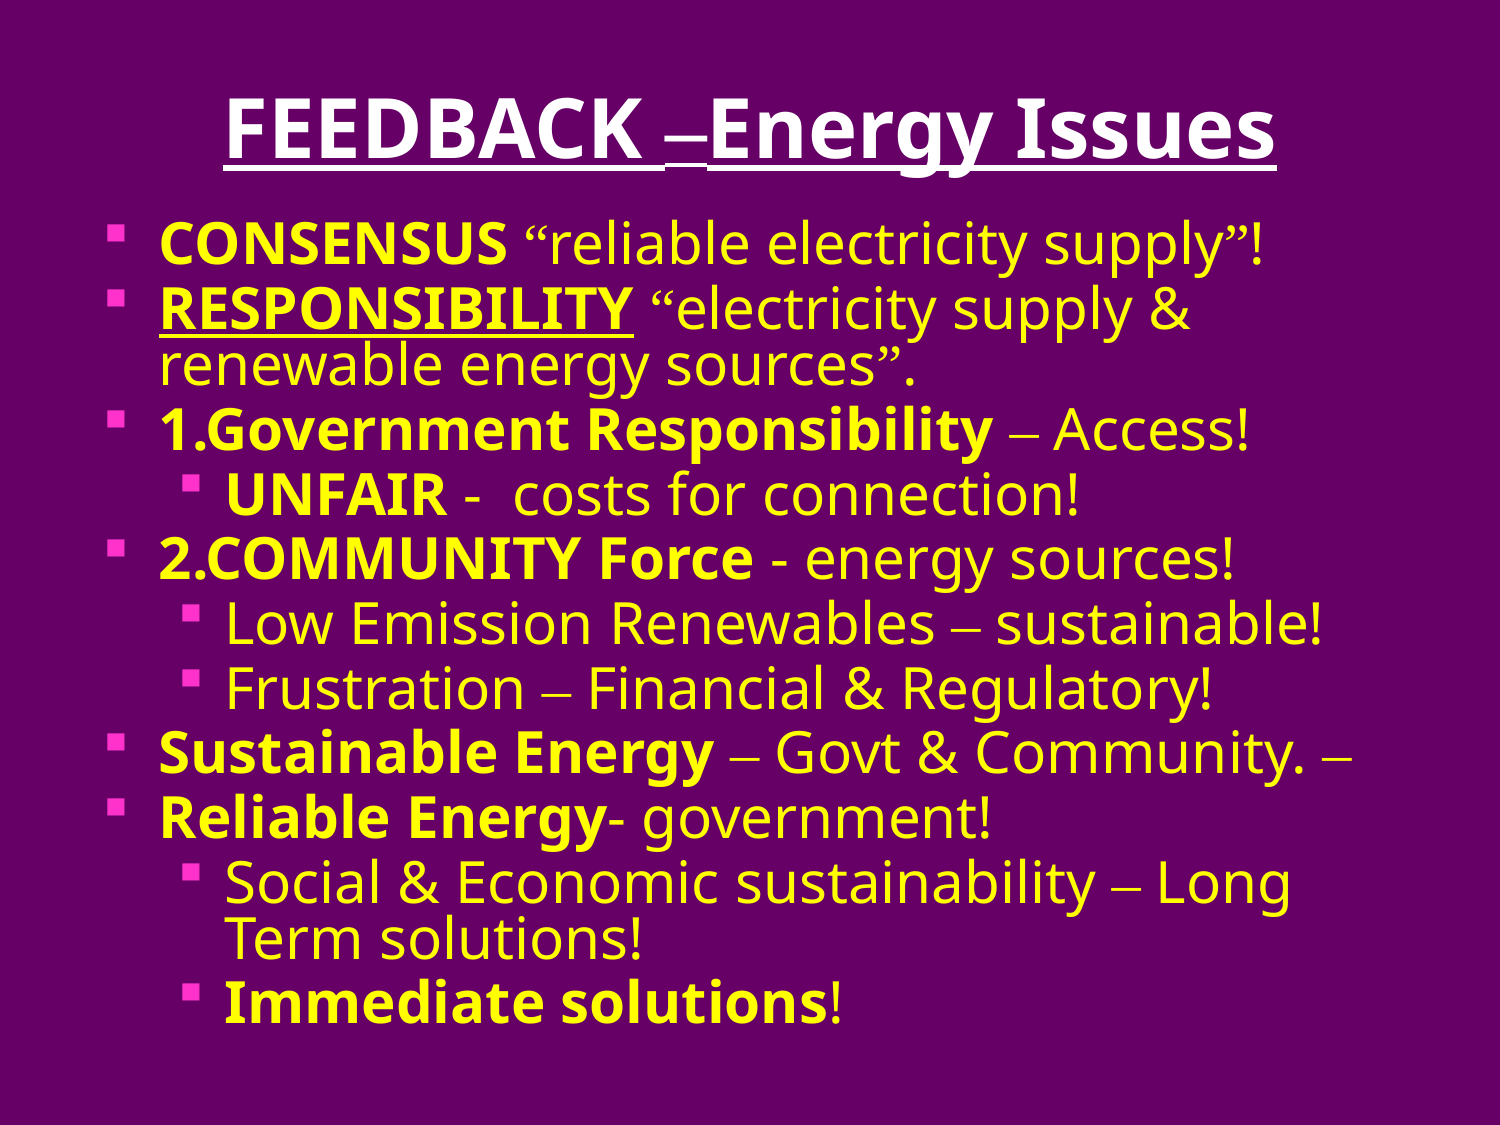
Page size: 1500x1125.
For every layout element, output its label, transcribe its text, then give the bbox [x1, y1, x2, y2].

title FEEDBACK –Energy Issues [112, 74, 1388, 176]
list CONSENSUS “reliable electricity supply”! RESPONSIBILITY “electricity supply & renewable energy sources”. 1.Government Responsibility – Access! UNFAIR - costs for connection! 2.COMMUNITY Force - energy sources! Low Emission Renewables – sustainable! Frustration – Financial & Regulatory! Sustainable Energy – Govt & Community. – Reliable Energy- government! Social & Economic sustainability – Long Term solutions! Immediate solutions! [87, 212, 1436, 1076]
